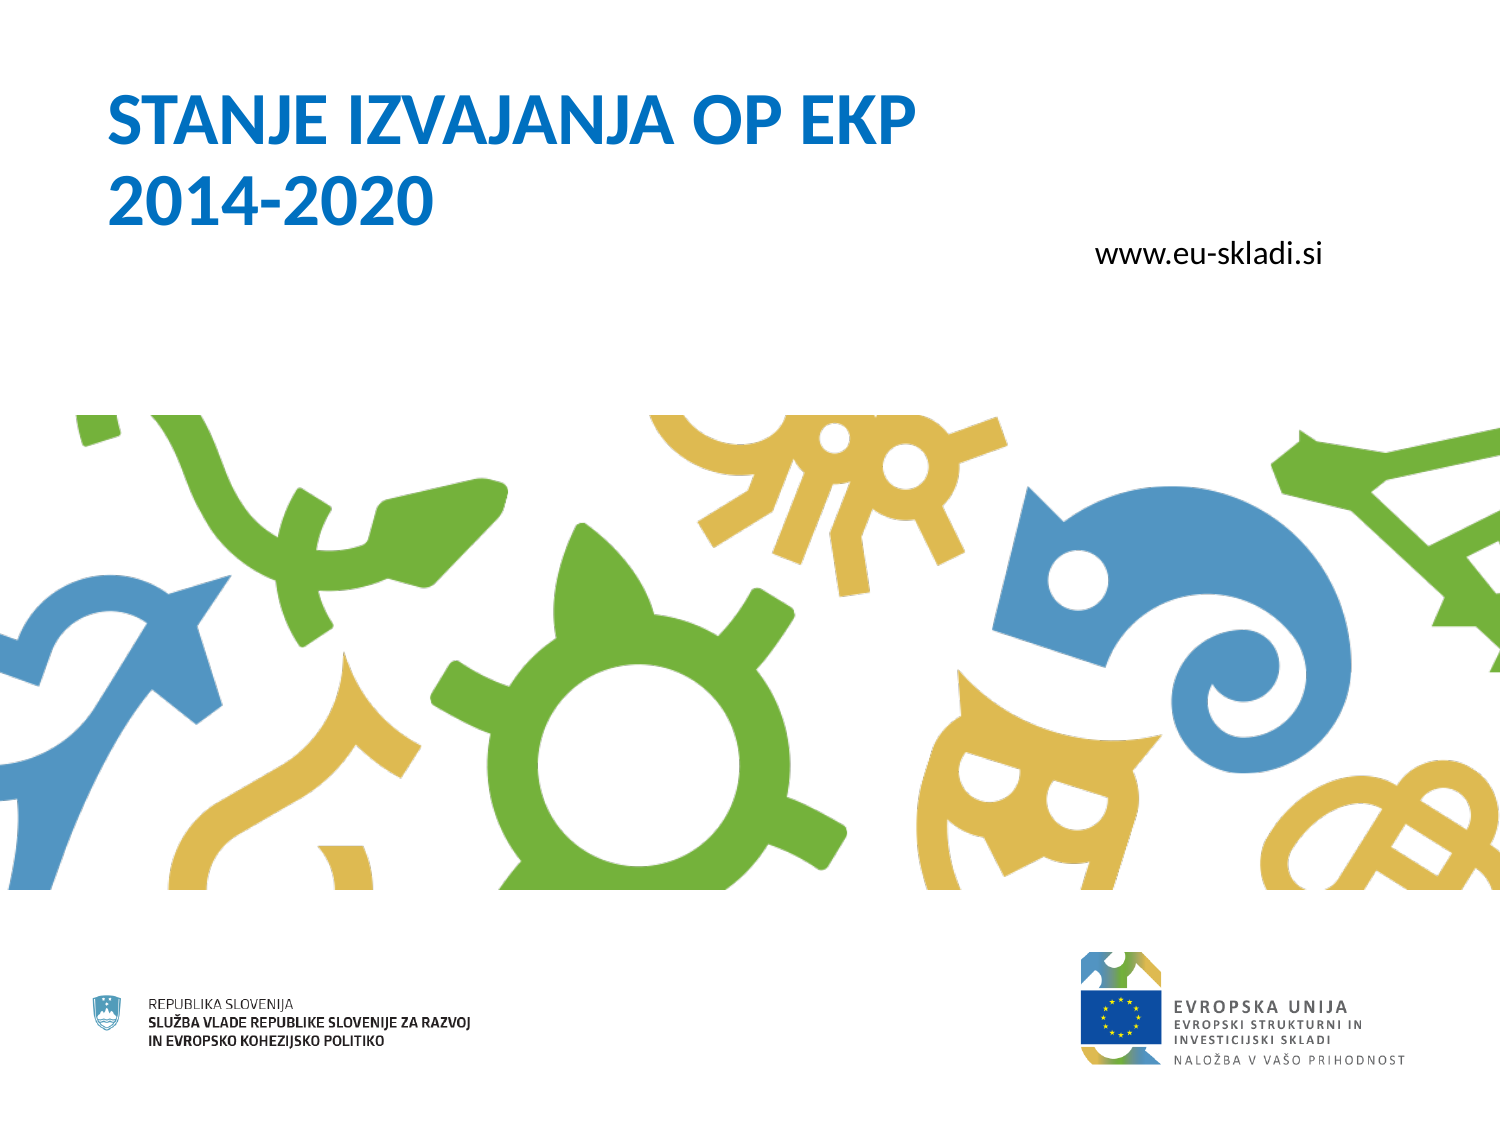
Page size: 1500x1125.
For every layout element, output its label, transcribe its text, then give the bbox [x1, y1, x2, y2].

picture [72, 979, 493, 1063]
picture [0, 415, 1500, 890]
picture [1045, 913, 1425, 1107]
title STANJE IZVAJANJA OP EKP 2014-2020 [92, 55, 976, 266]
